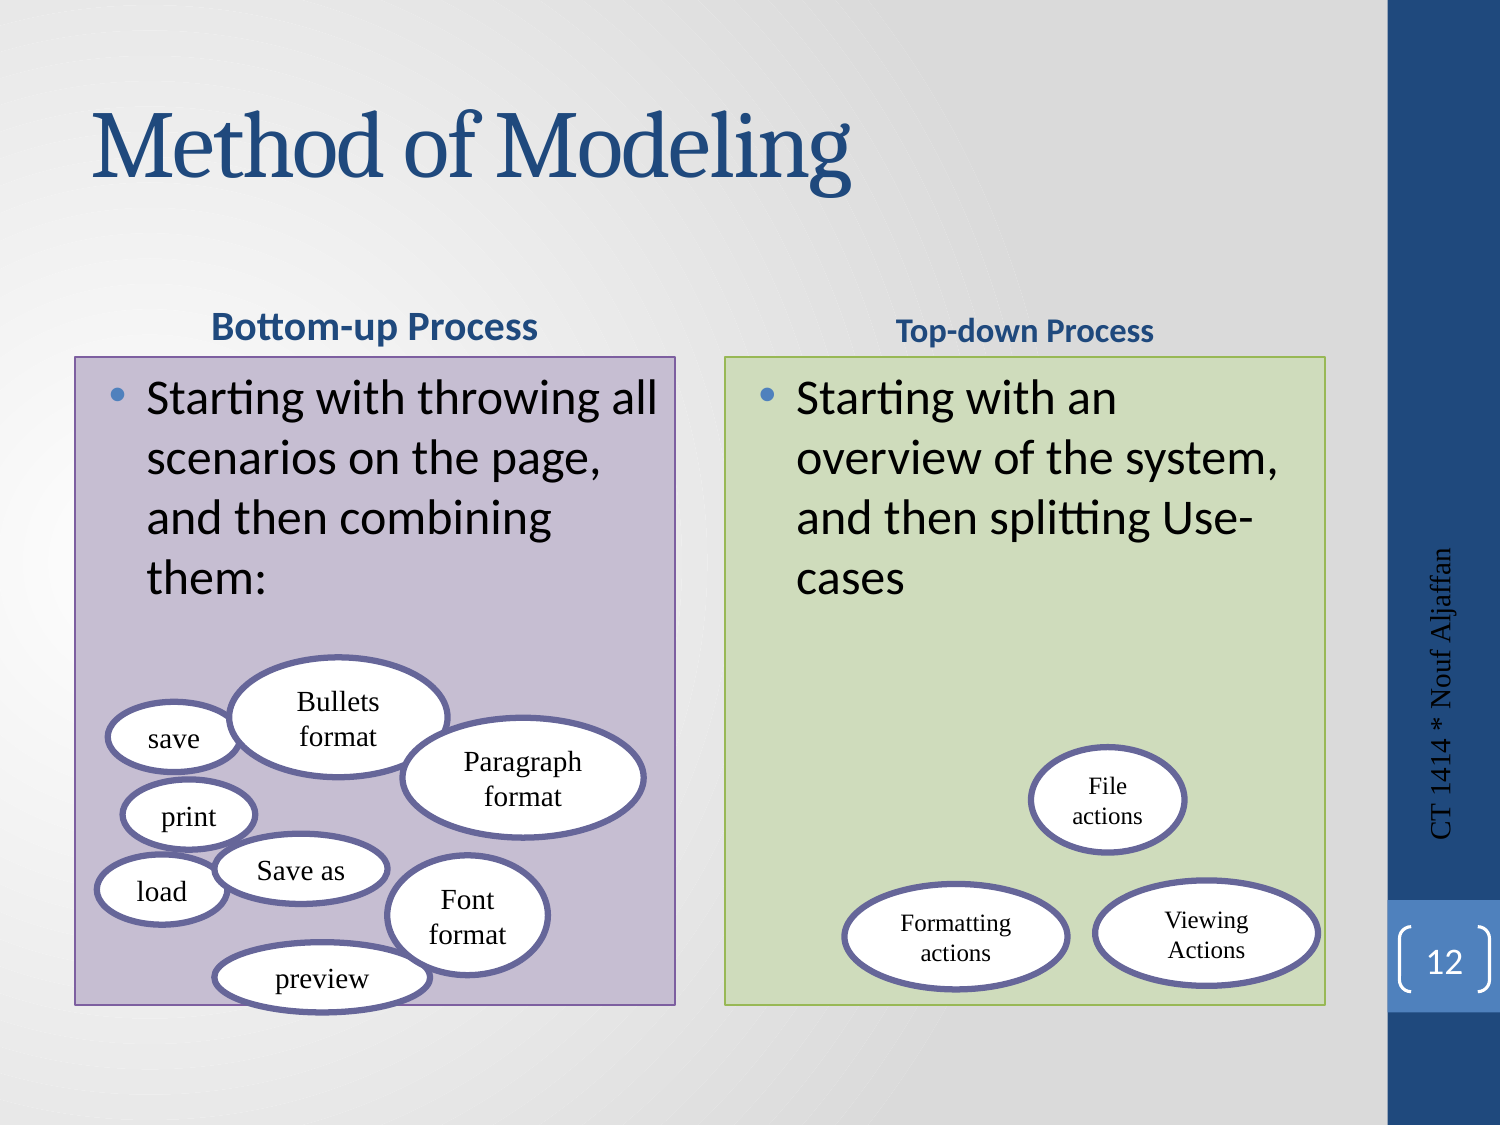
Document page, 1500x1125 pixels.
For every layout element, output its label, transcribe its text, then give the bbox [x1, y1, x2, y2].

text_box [96, 656, 645, 1014]
list Top-down Process [725, 251, 1325, 356]
text_box Viewing Actions [1095, 880, 1319, 986]
text_box Formatting actions [844, 883, 1068, 990]
title Method of Modeling [75, 45, 1325, 233]
slide_number 12 [1397, 925, 1492, 994]
list Bottom-up Process [75, 251, 675, 356]
list Starting with throwing all scenarios on the page, and then combining them: [74, 356, 676, 1006]
text_box File actions [1030, 747, 1185, 853]
footer CT 1414 * Nouf Aljaffan [1408, 500, 1469, 889]
list Starting with an overview of the system, and then splitting Use-cases [724, 356, 1326, 1006]
